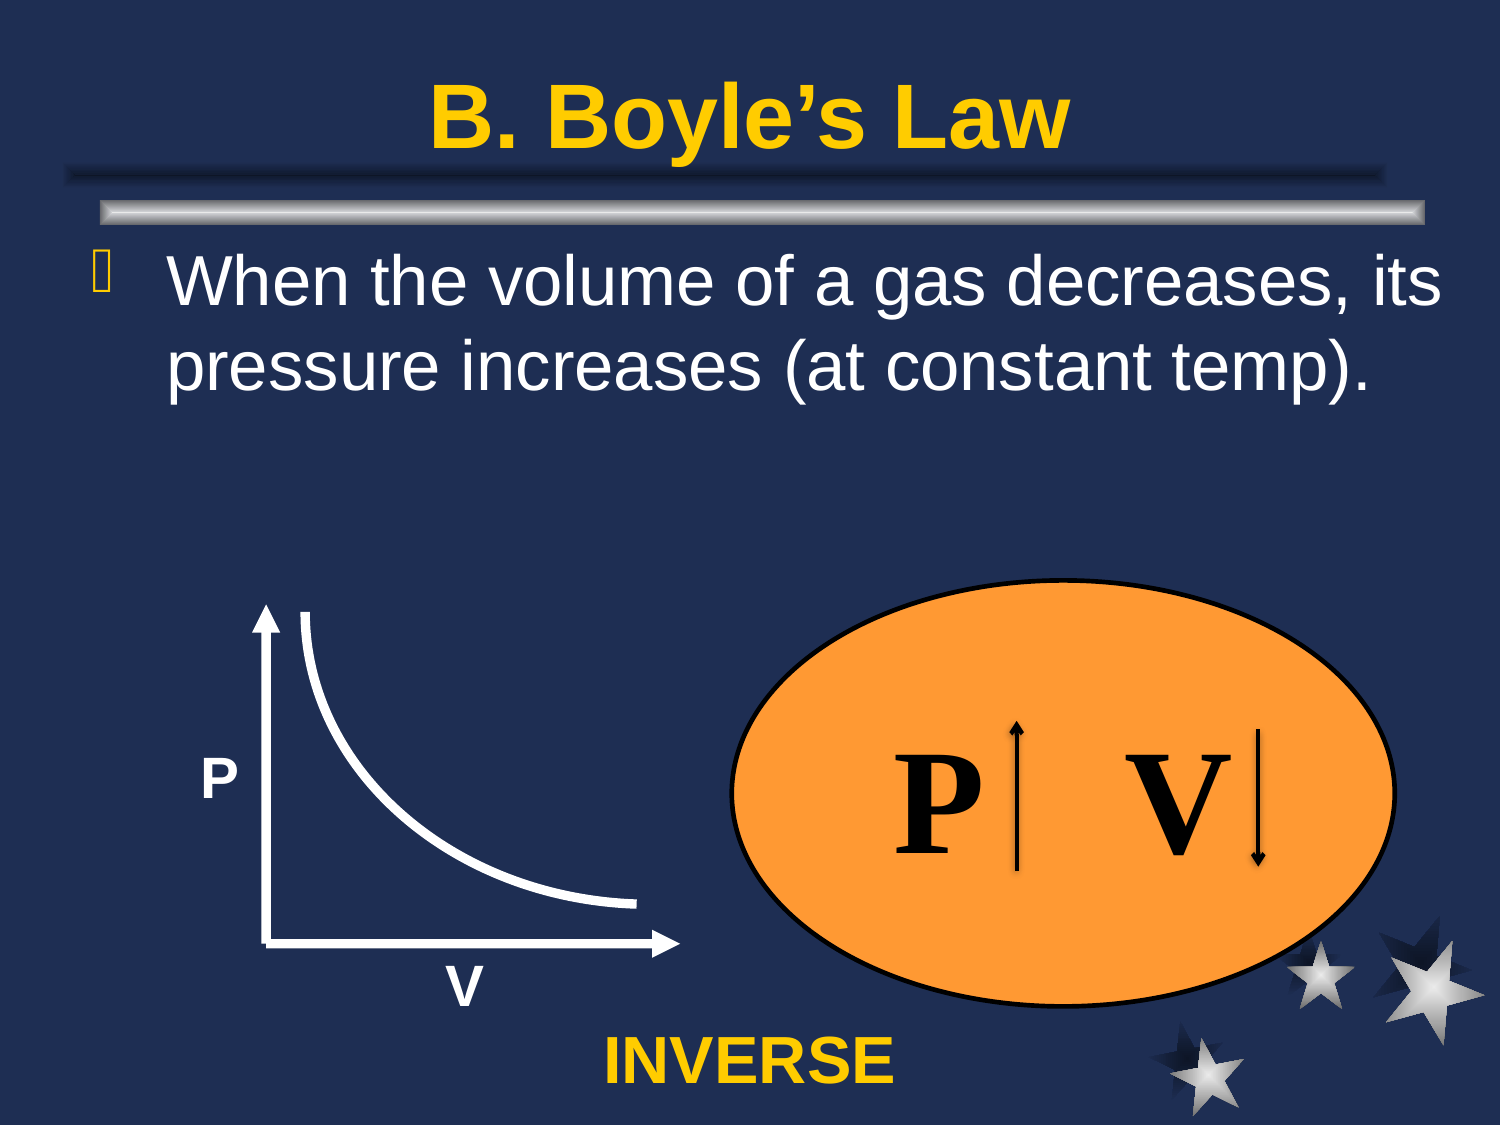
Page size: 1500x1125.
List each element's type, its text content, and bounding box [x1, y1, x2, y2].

text_box P V [731, 580, 1395, 1007]
list When the volume of a gas decreases, its pressure increases (at constant temp). [75, 226, 1500, 588]
text_box INVERSE [588, 1009, 912, 1104]
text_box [185, 604, 681, 1038]
title B. Boyle’s Law [112, 37, 1388, 176]
